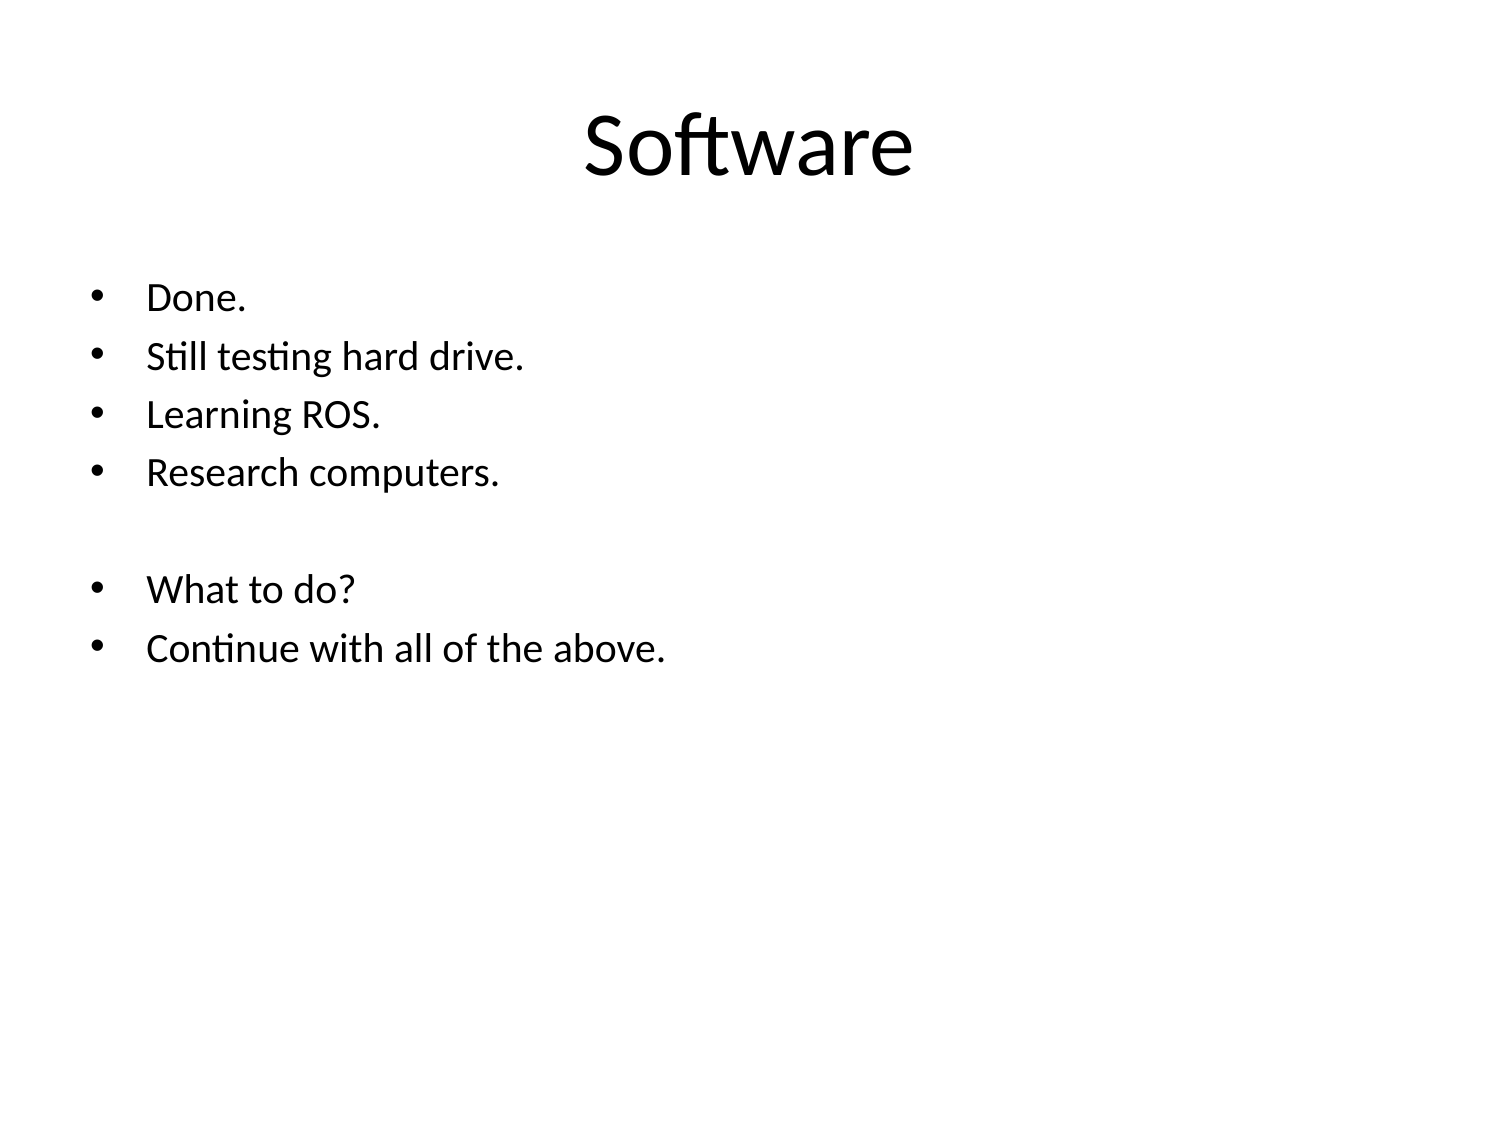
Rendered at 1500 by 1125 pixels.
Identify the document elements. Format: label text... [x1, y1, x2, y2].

title Software [75, 45, 1425, 233]
list Done. Still testing hard drive. Learning ROS. Research computers. What to do? Continue with all of the above. [75, 262, 1425, 1005]
